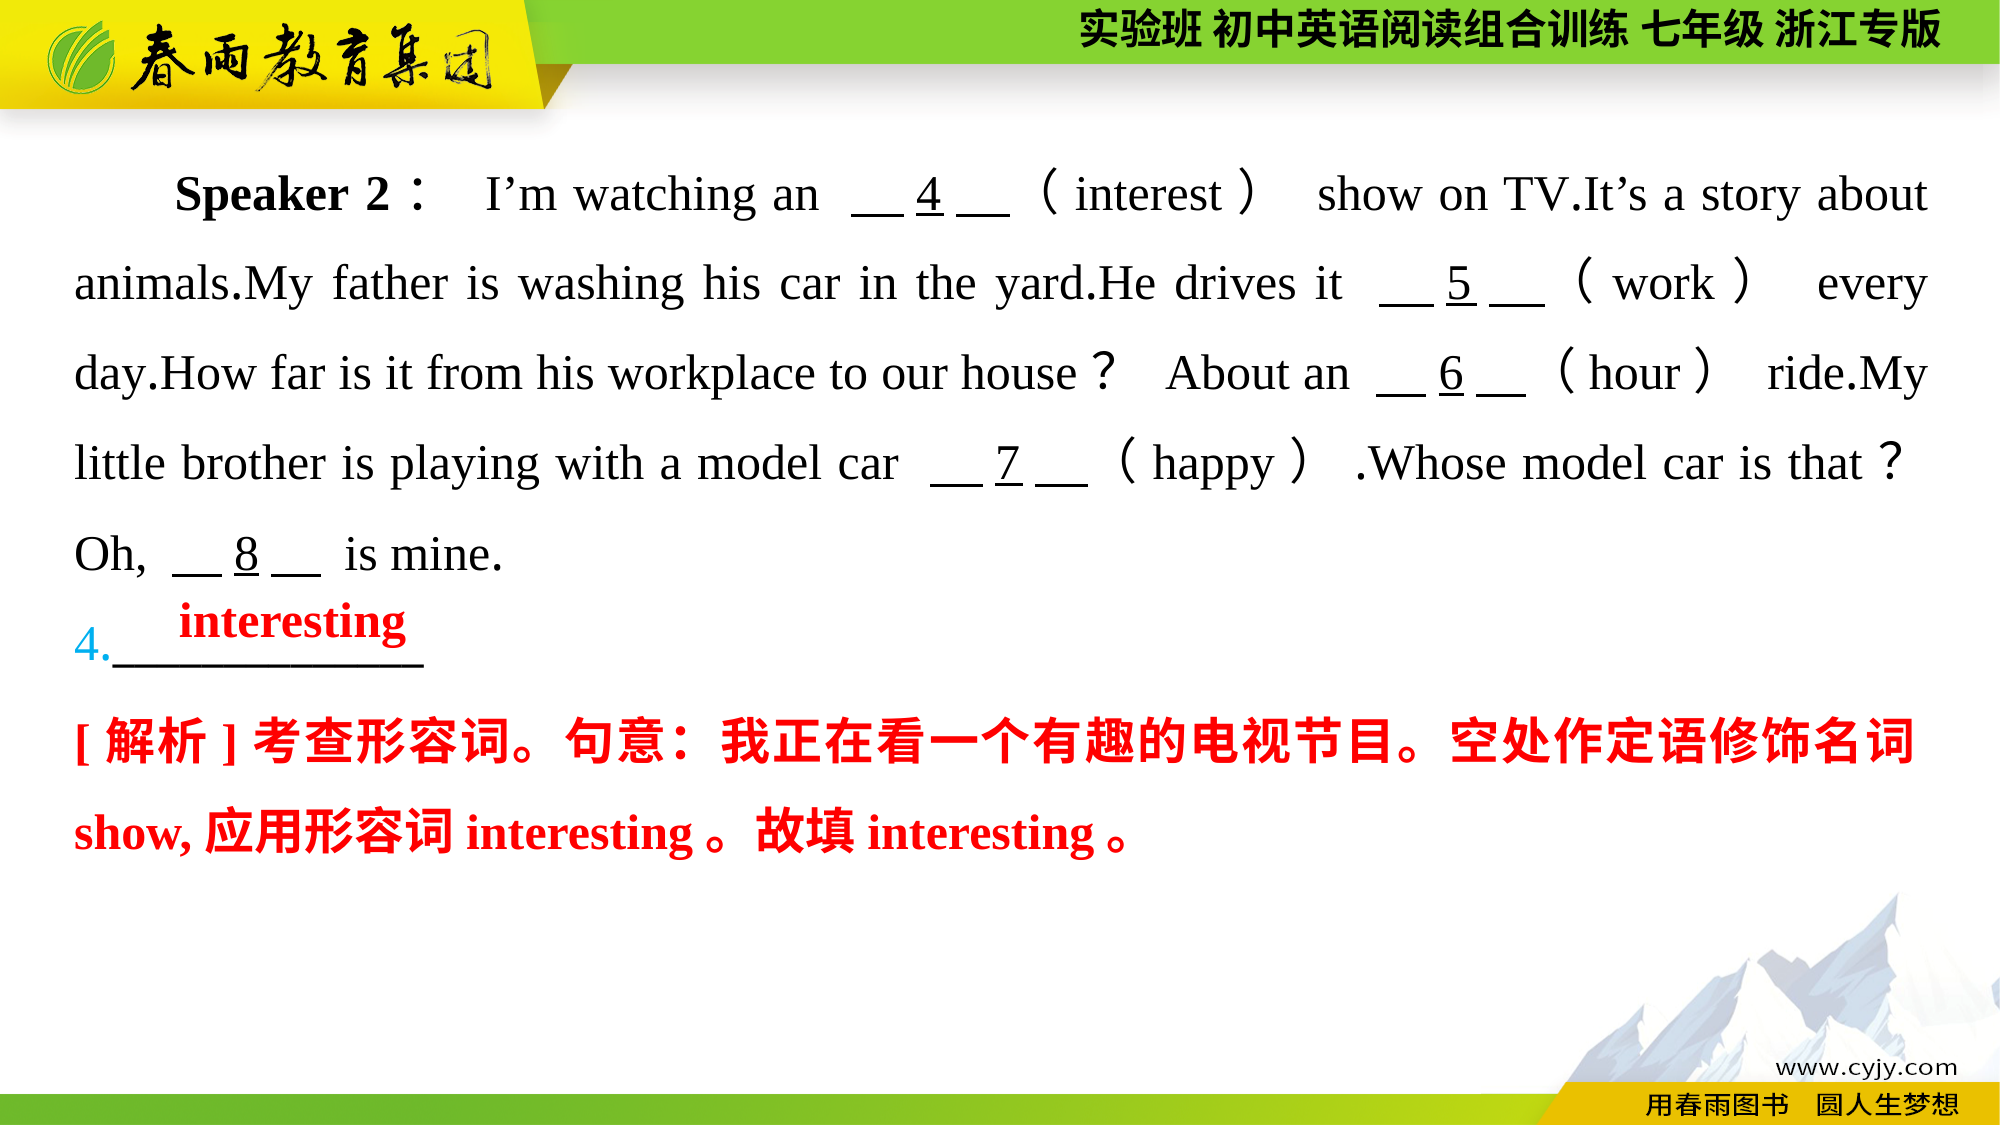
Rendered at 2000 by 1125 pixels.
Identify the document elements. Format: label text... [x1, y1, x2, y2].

picture [0, 0, 2000, 1125]
list Speaker 2： I’m watching an 4 （interest） show on TV.It’s a story about animals.My father is washing his car in the yard.He drives it 5 （work） every day.How far is it from his workplace to our house？ About an 6 （hour） ride.My little brother is playing with a model car 7 （happy）.Whose model car is that？ Oh, 8 is mine. 4.______________ [59, 122, 1944, 672]
text_box interesting [164, 580, 422, 655]
text_box [解析]考查形容词。句意：我正在看一个有趣的电视节目。空处作定语修饰名词show,应用形容词interesting。故填interesting。 [59, 672, 1944, 868]
